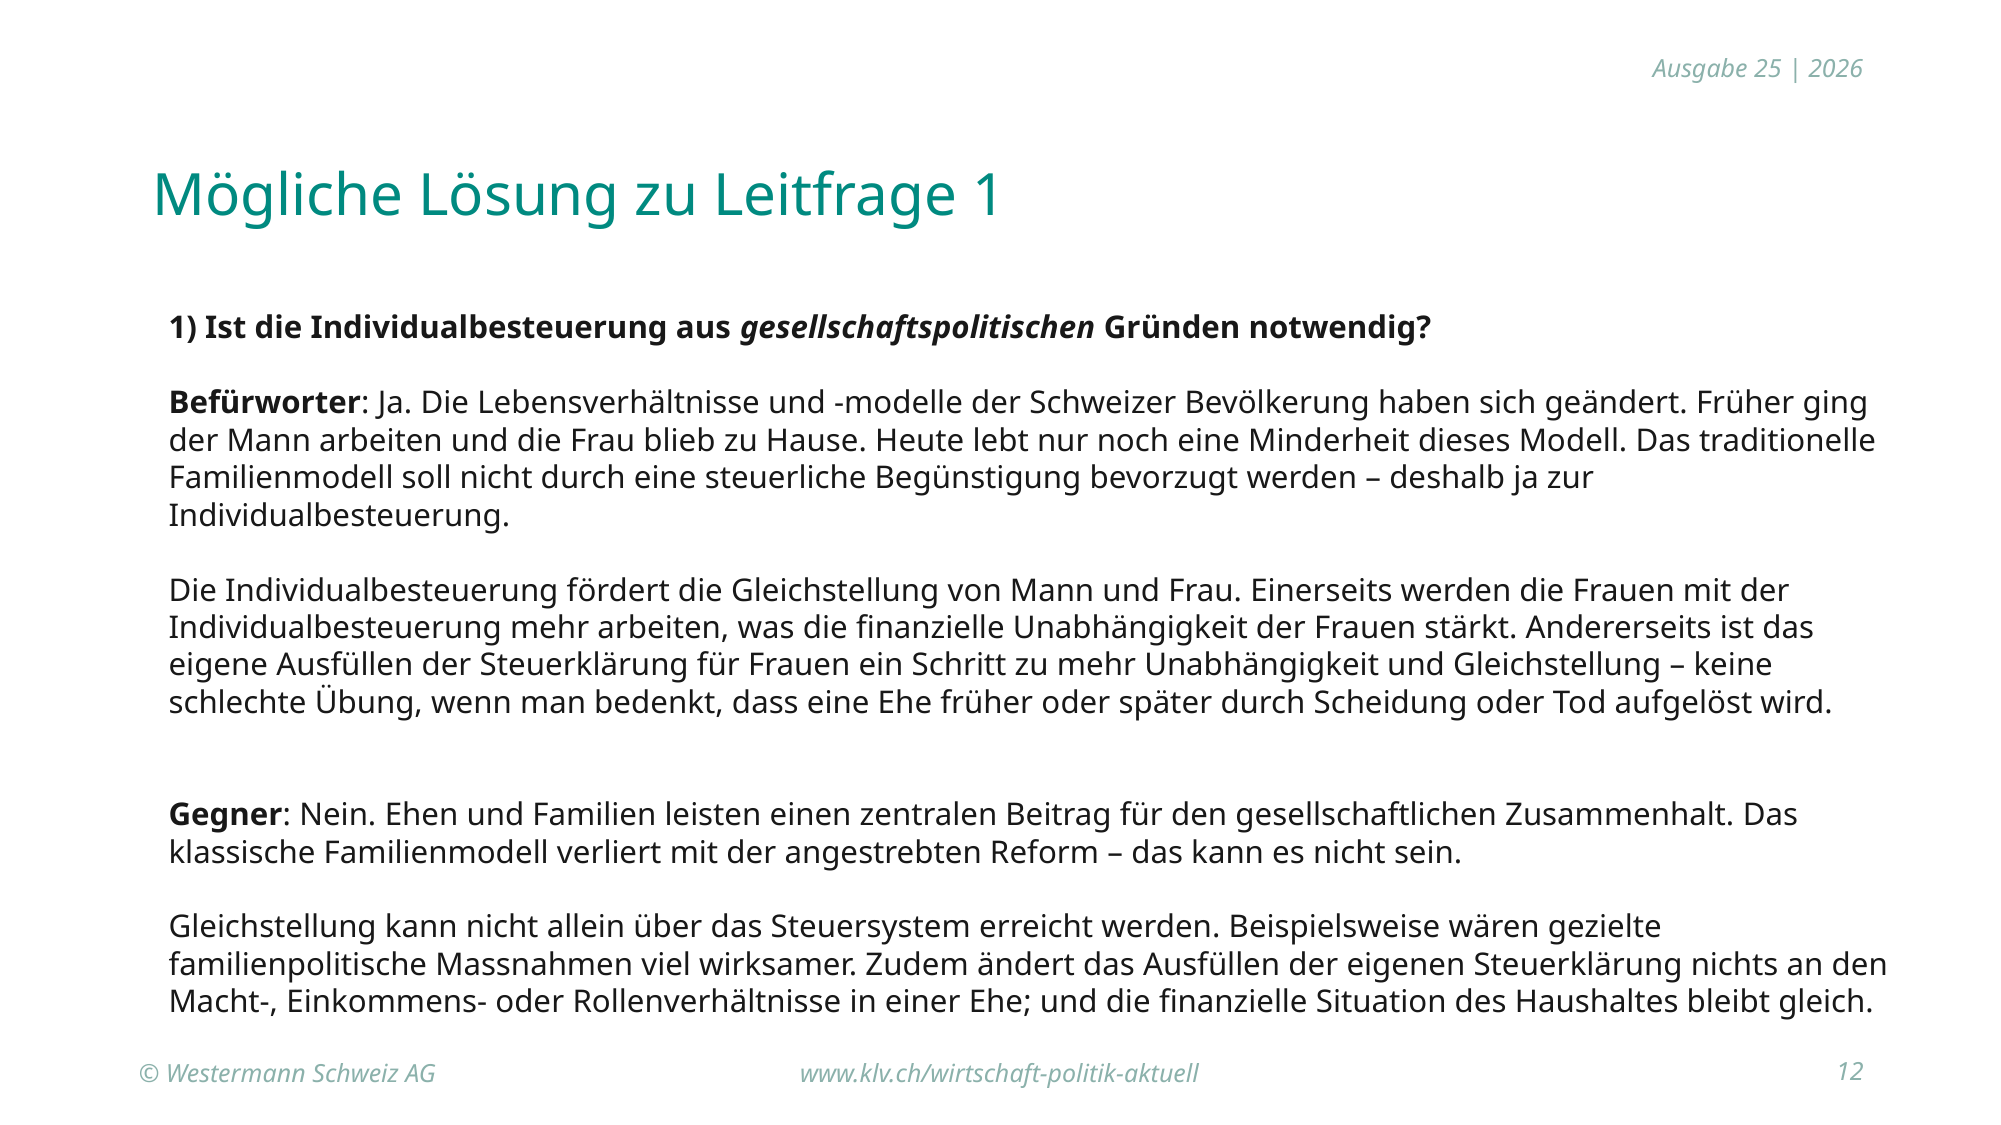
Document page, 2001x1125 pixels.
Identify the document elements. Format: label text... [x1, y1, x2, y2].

text_box 1) Ist die Individualbesteuerung aus gesellschaftspolitischen Gründen notwendig? Befürworter: Ja. Die Lebensverhältnisse und -modelle der Schweizer Bevölkerung haben sich geändert. Früher ging der Mann arbeiten und die Frau blieb zu Hause. Heute lebt nur noch eine Minderheit dieses Modell. Das traditionelle Familienmodell soll nicht durch eine steuerliche Begünstigung bevorzugt werden – deshalb ja zur Individualbesteuerung. Die Individualbesteuerung fördert die Gleichstellung von Mann und Frau. Einerseits werden die Frauen mit der Individualbesteuerung mehr arbeiten, was die finanzielle Unabhängigkeit der Frauen stärkt. Andererseits ist das eigene Ausfüllen der Steuerklärung für Frauen ein Schritt zu mehr Unabhängigkeit und Gleichstellung – keine schlechte Übung, wenn man bedenkt, dass eine Ehe früher oder später durch Scheidung oder Tod aufgelöst wird. Gegner: Nein. Ehen und Familien leisten einen zentralen Beitrag für den gesellschaftlichen Zusammenhalt. Das klassische Familienmodell verliert mit der angestrebten Reform – das kann es nicht sein. Gleichstellung kann nicht allein über das Steuersystem erreicht werden. Beispielsweise wären gezielte familienpolitische Massnahmen viel wirksamer. Zudem ändert das Ausfüllen der eigenen Steuerklärung nichts an den Macht-, Einkommens- oder Rollenverhältnisse in einer Ehe; und die finanzielle Situation des Haushaltes bleibt gleich. [153, 300, 1908, 1027]
text_box Mögliche Lösung zu Leitfrage 1 [137, 92, 1863, 300]
